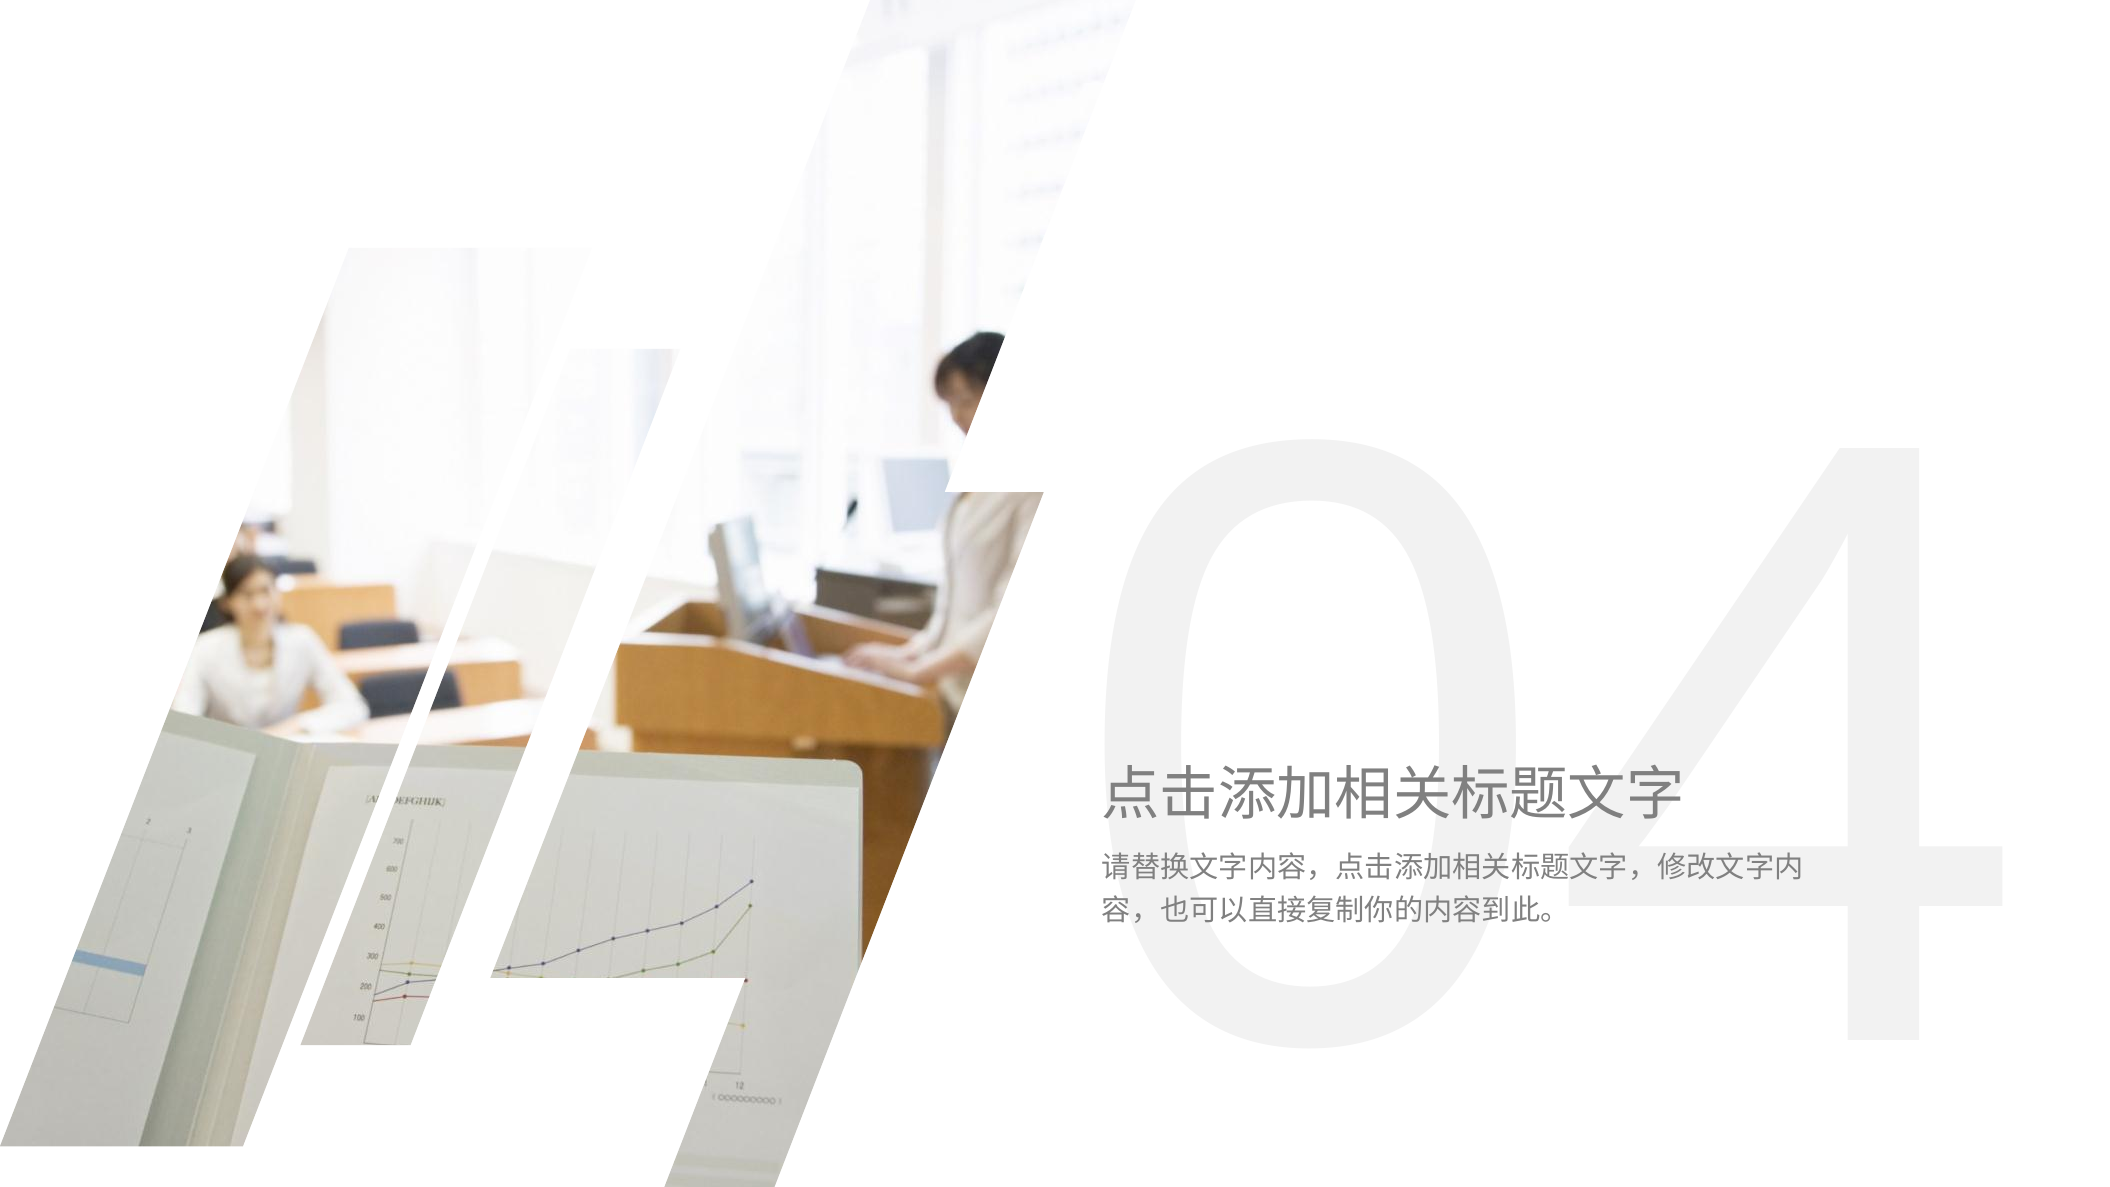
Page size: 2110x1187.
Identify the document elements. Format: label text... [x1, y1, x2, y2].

text_box 04 [1071, 0, 2052, 1187]
text_box [298, 347, 682, 1047]
text_box 请替换文字内容，点击添加相关标题文字，修改文字内容，也可以直接复制你的内容到此。 [1101, 841, 1843, 926]
text_box [0, 246, 594, 1148]
text_box [488, 0, 1137, 1187]
text_box 点击添加相关标题文字 [1101, 741, 1843, 826]
